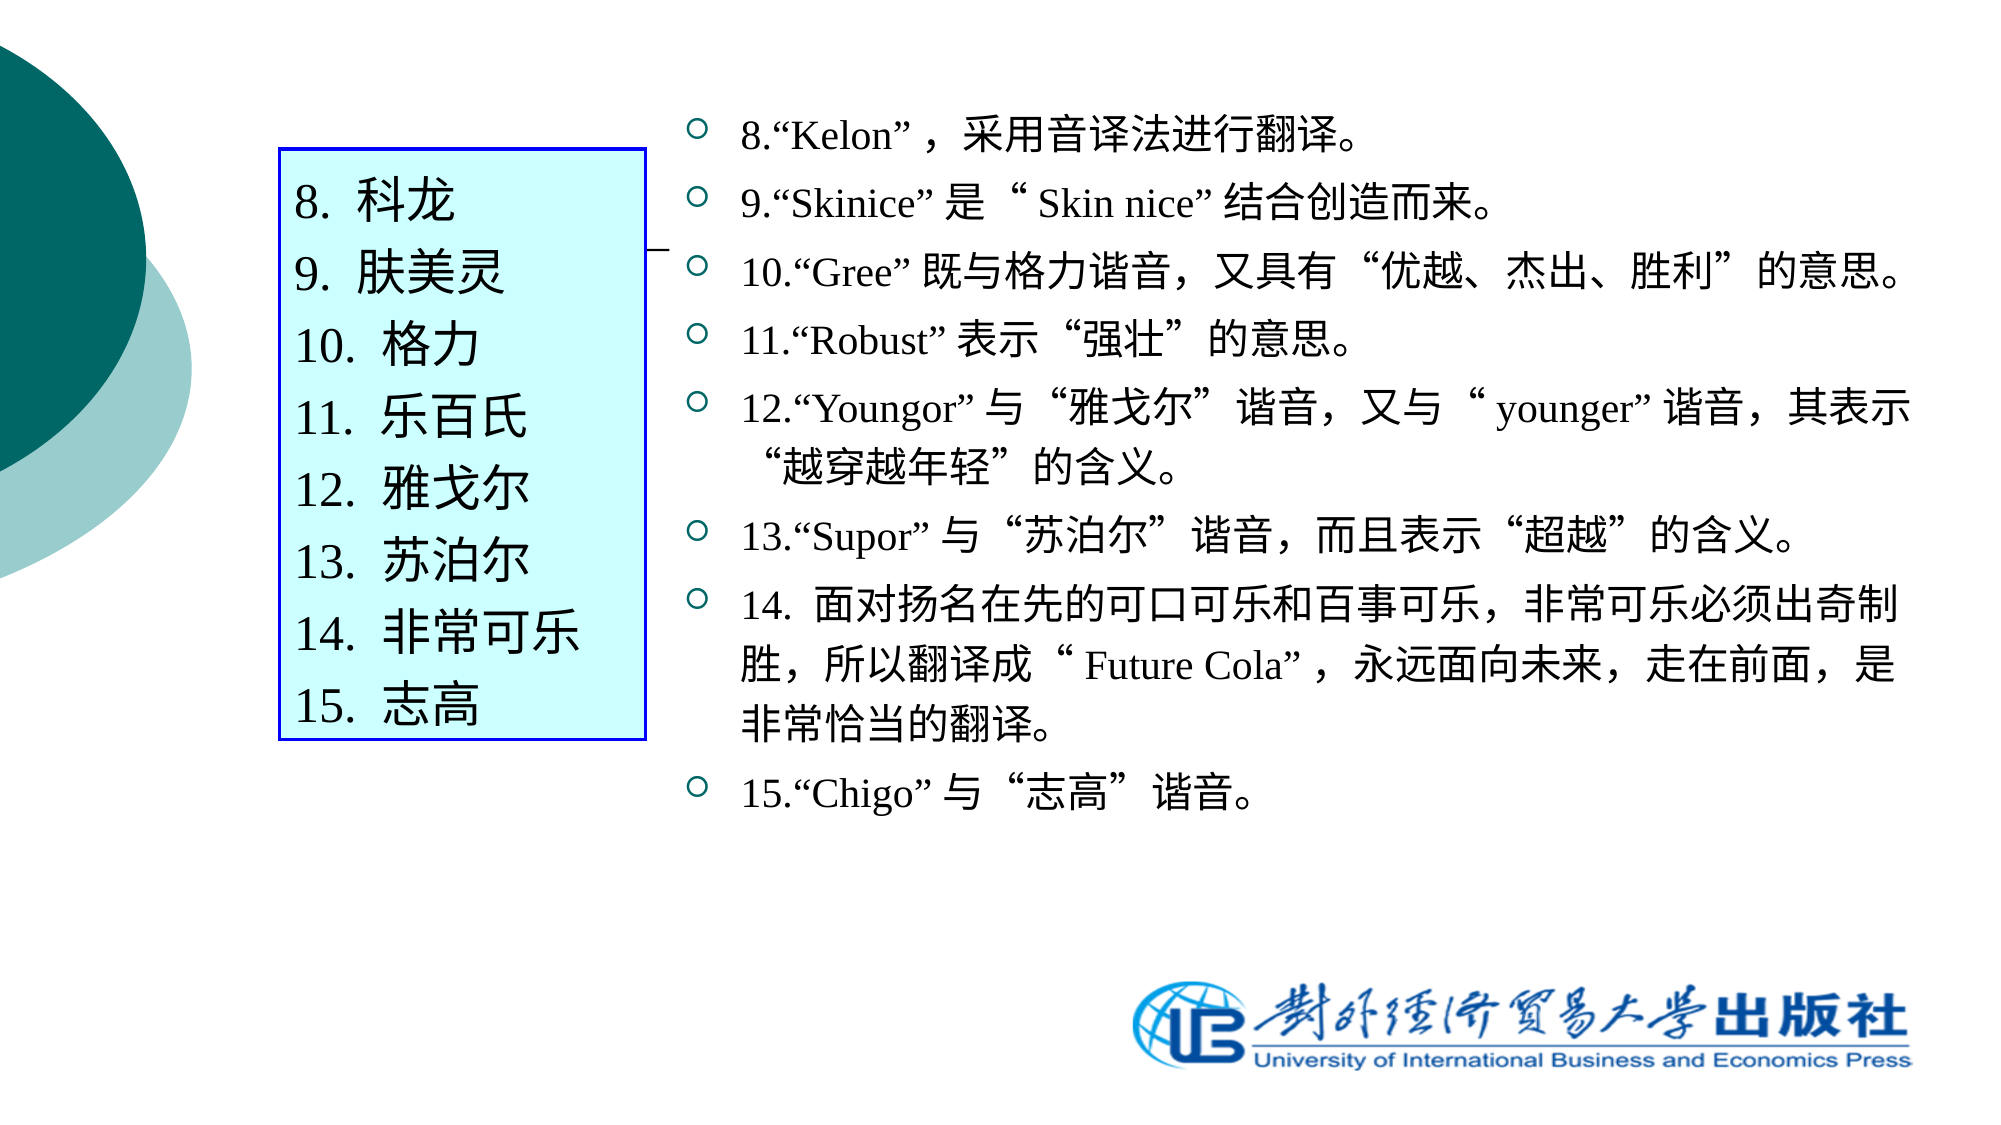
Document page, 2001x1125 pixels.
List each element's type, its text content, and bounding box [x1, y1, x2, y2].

picture [1054, 922, 2000, 1125]
list 8.“Kelon”，采用音译法进行翻译。 9.“Skinice”是“Skin nice”结合创造而来。 10.“Gree”既与格力谐音，又具有“优越、杰出、胜利”的意思。 11.“Robust”表示“强壮”的意思。 12.“Youngor”与“雅戈尔”谐音，又与“younger”谐音，其表示“越穿越年轻”的含义。 13.“Supor”与“苏泊尔”谐音，而且表示“超越”的含义。 14. 面对扬名在先的可口可乐和百事可乐，非常可乐必须出奇制胜，所以翻译成“Future Cola”，永远面向未来，走在前面，是非常恰当的翻译。 15.“Chigo”与“志高”谐音。 [669, 89, 1931, 864]
text_box 8. 科龙 9. 肤美灵 10. 格力 11. 乐百氏 12. 雅戈尔 13. 苏泊尔 14. 非常可乐 15. 志高 [279, 148, 646, 740]
